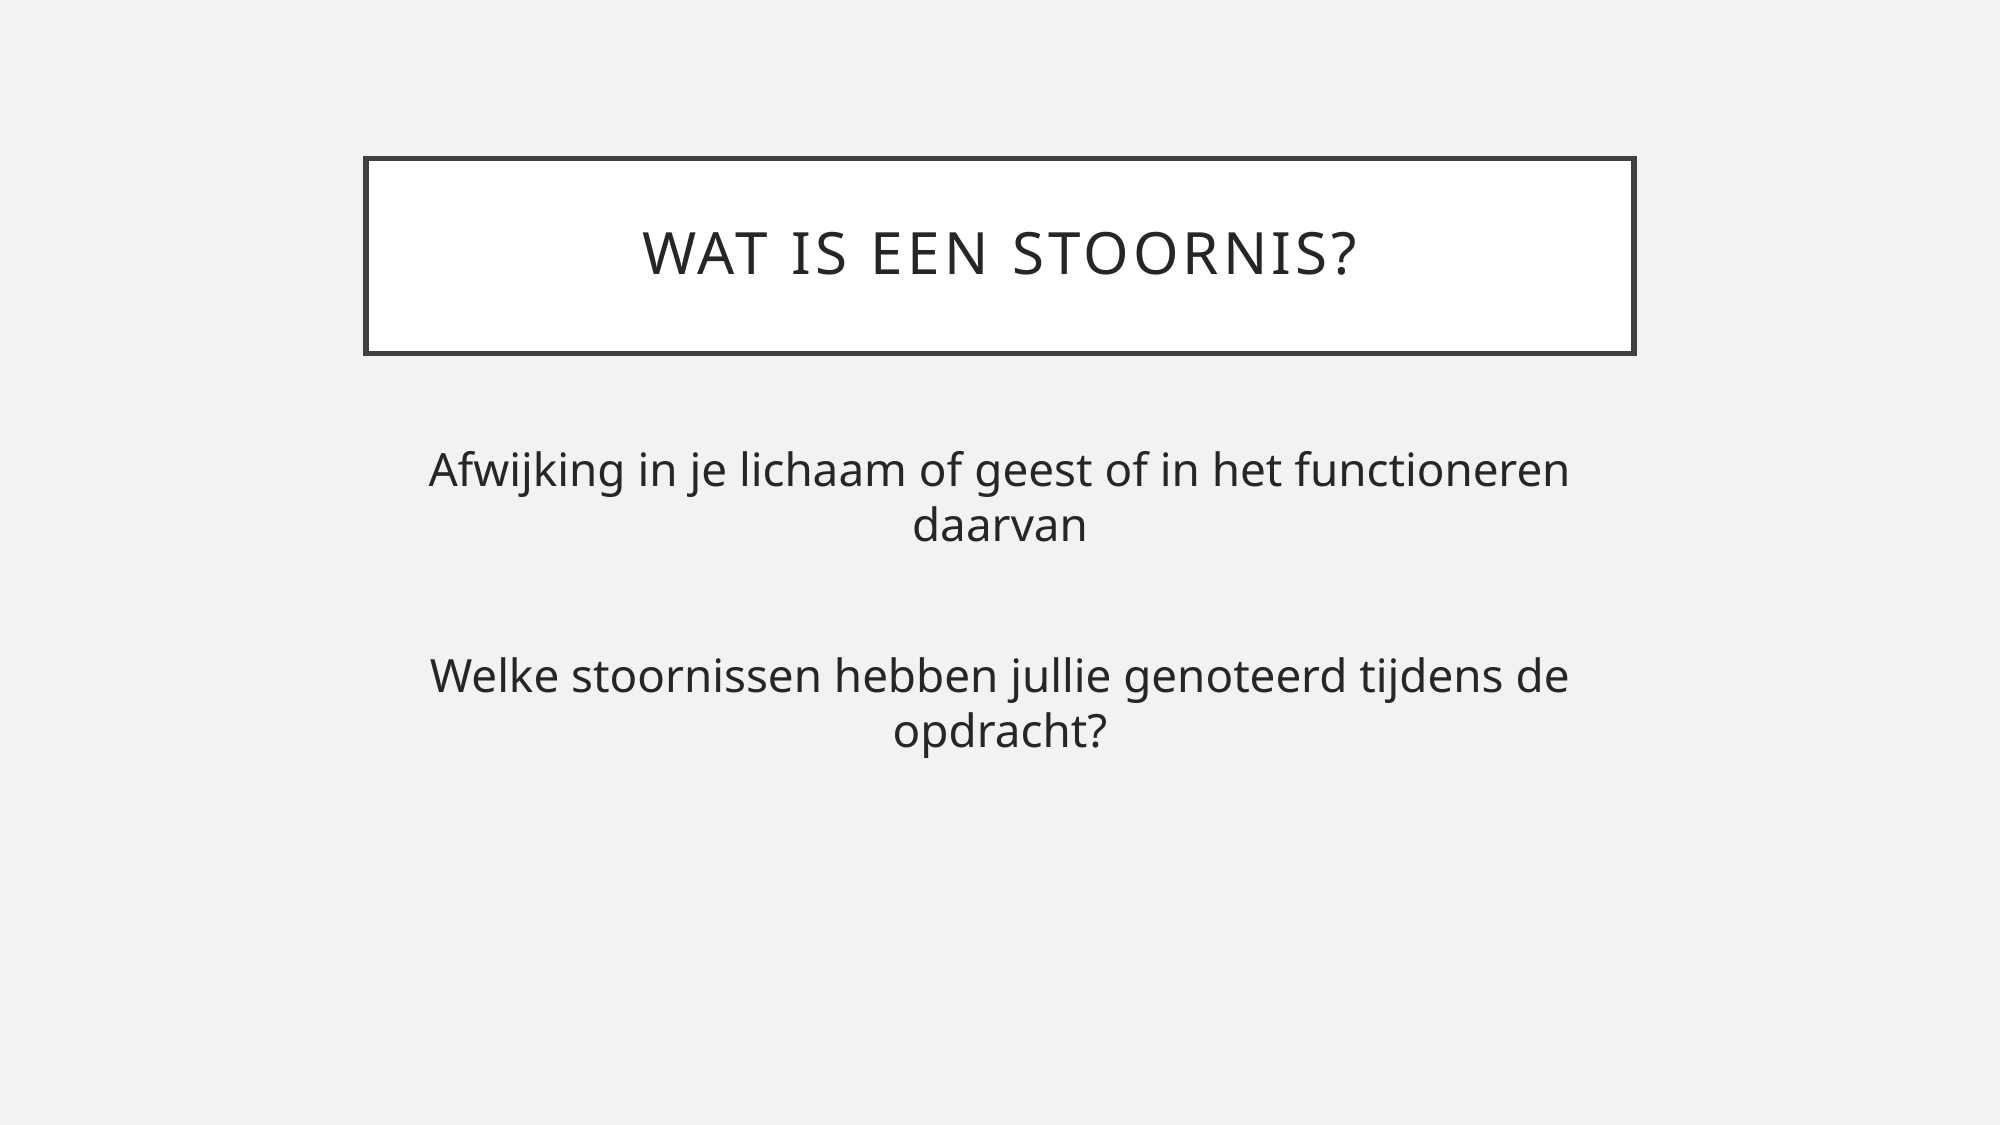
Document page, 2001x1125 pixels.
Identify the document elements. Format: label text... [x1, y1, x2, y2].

title Wat is een stoornis? [363, 156, 1637, 356]
list Afwijking in je lichaam of geest of in het functioneren daarvan Welke stoornissen hebben jullie genoteerd tijdens de opdracht? [366, 432, 1634, 942]
